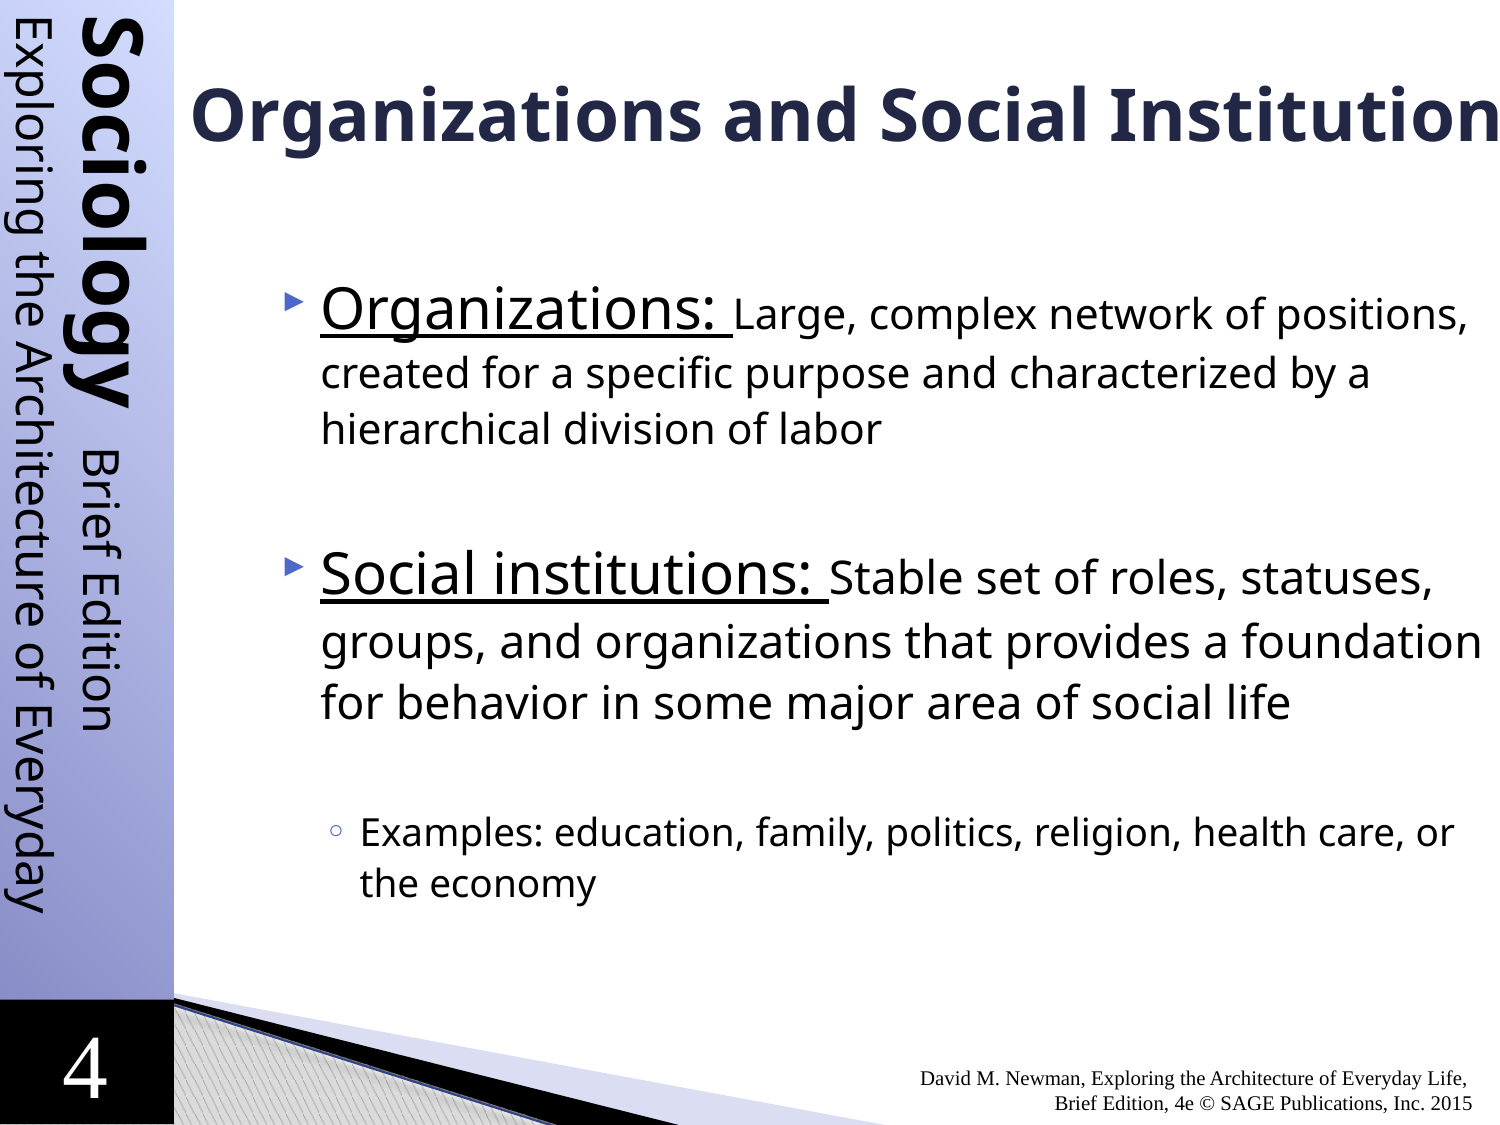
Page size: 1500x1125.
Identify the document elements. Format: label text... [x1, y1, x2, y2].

picture [174, 1003, 558, 1125]
footer David M. Newman, Exploring the Architecture of Everyday Life, Brief Edition, 4e © SAGE Publications, Inc. 2015 [837, 1062, 1488, 1122]
list Organizations: Large, complex network of positions, created for a specific purpose and characterized by a hierarchical division of labor Social institutions: Stable set of roles, statuses, groups, and organizations that provides a foundation for behavior in some major area of social life Examples: education, family, politics, religion, health care, or the economy [249, 188, 1500, 975]
title Organizations and Social Institutions [174, 37, 1500, 188]
